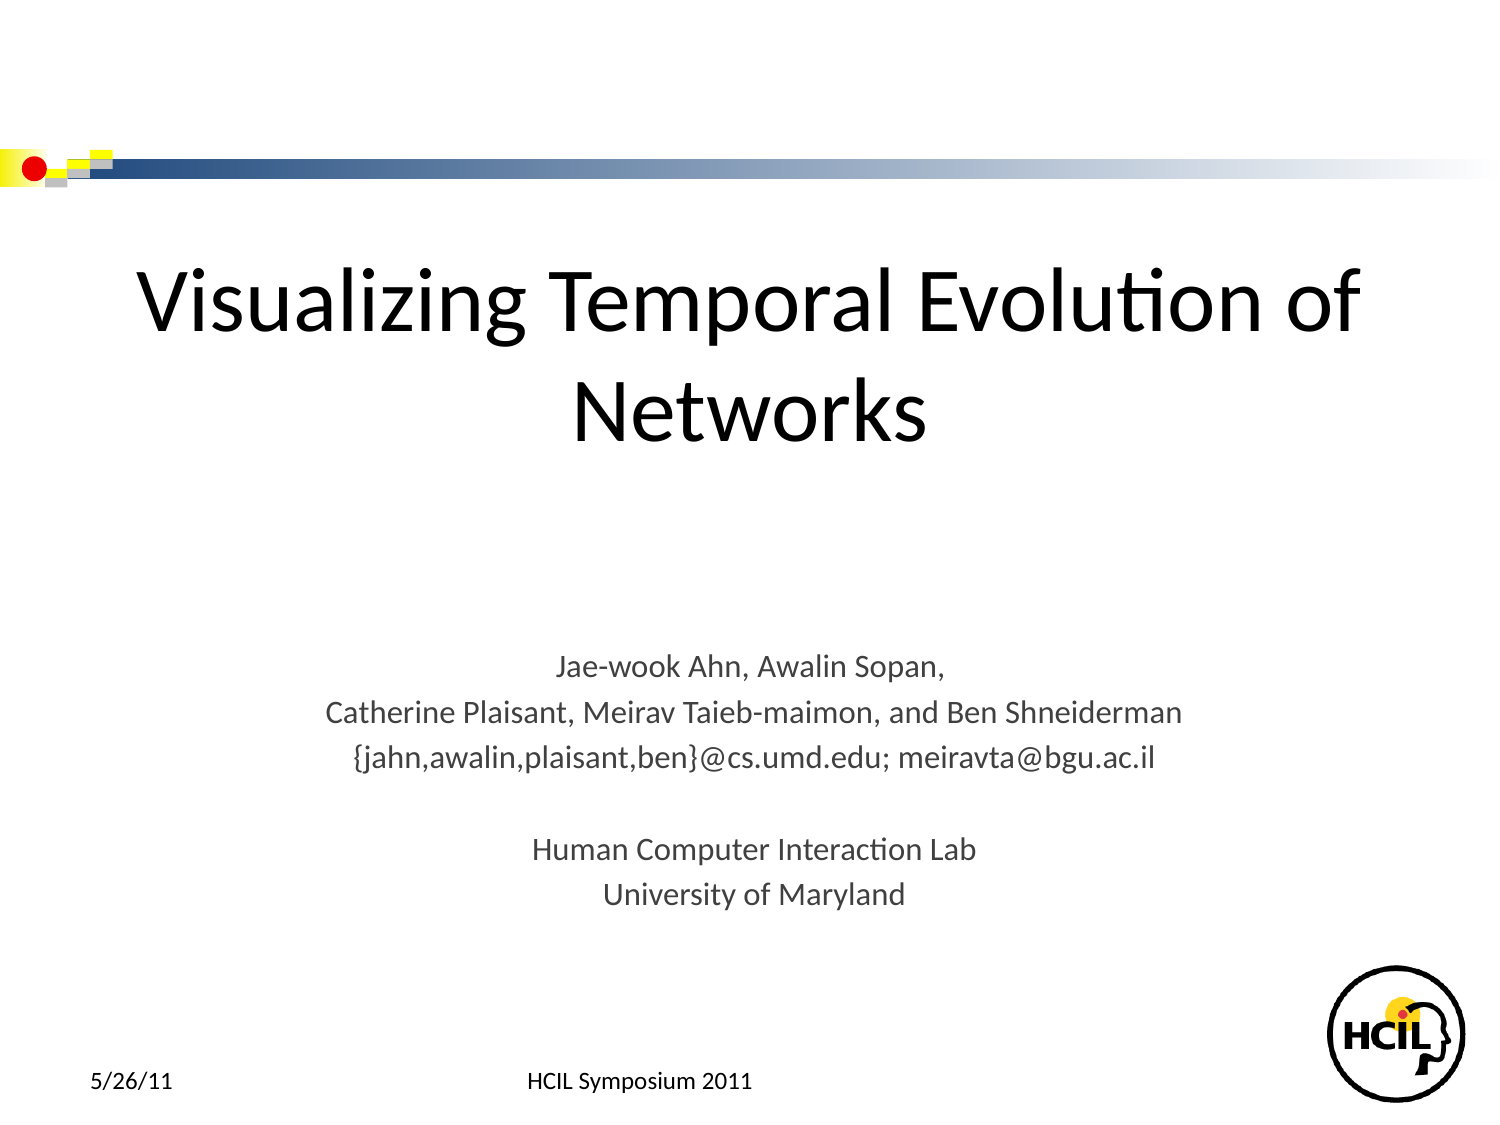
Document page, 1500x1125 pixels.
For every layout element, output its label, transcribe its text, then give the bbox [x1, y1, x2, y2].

title Visualizing Temporal Evolution of Networks [112, 228, 1388, 470]
picture [1326, 965, 1466, 1103]
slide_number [74, 1042, 426, 1103]
footer HCIL Symposium 2011 [512, 1042, 988, 1103]
subtitle Jae-wook Ahn, Awalin Sopan, Catherine Plaisant, Meirav Taieb-maimon, and Ben Shneiderman {jahn,awalin,plaisant,ben}@cs.umd.edu; meiravta@bgu.ac.il Human Computer Interaction Lab University of Maryland [167, 637, 1342, 925]
